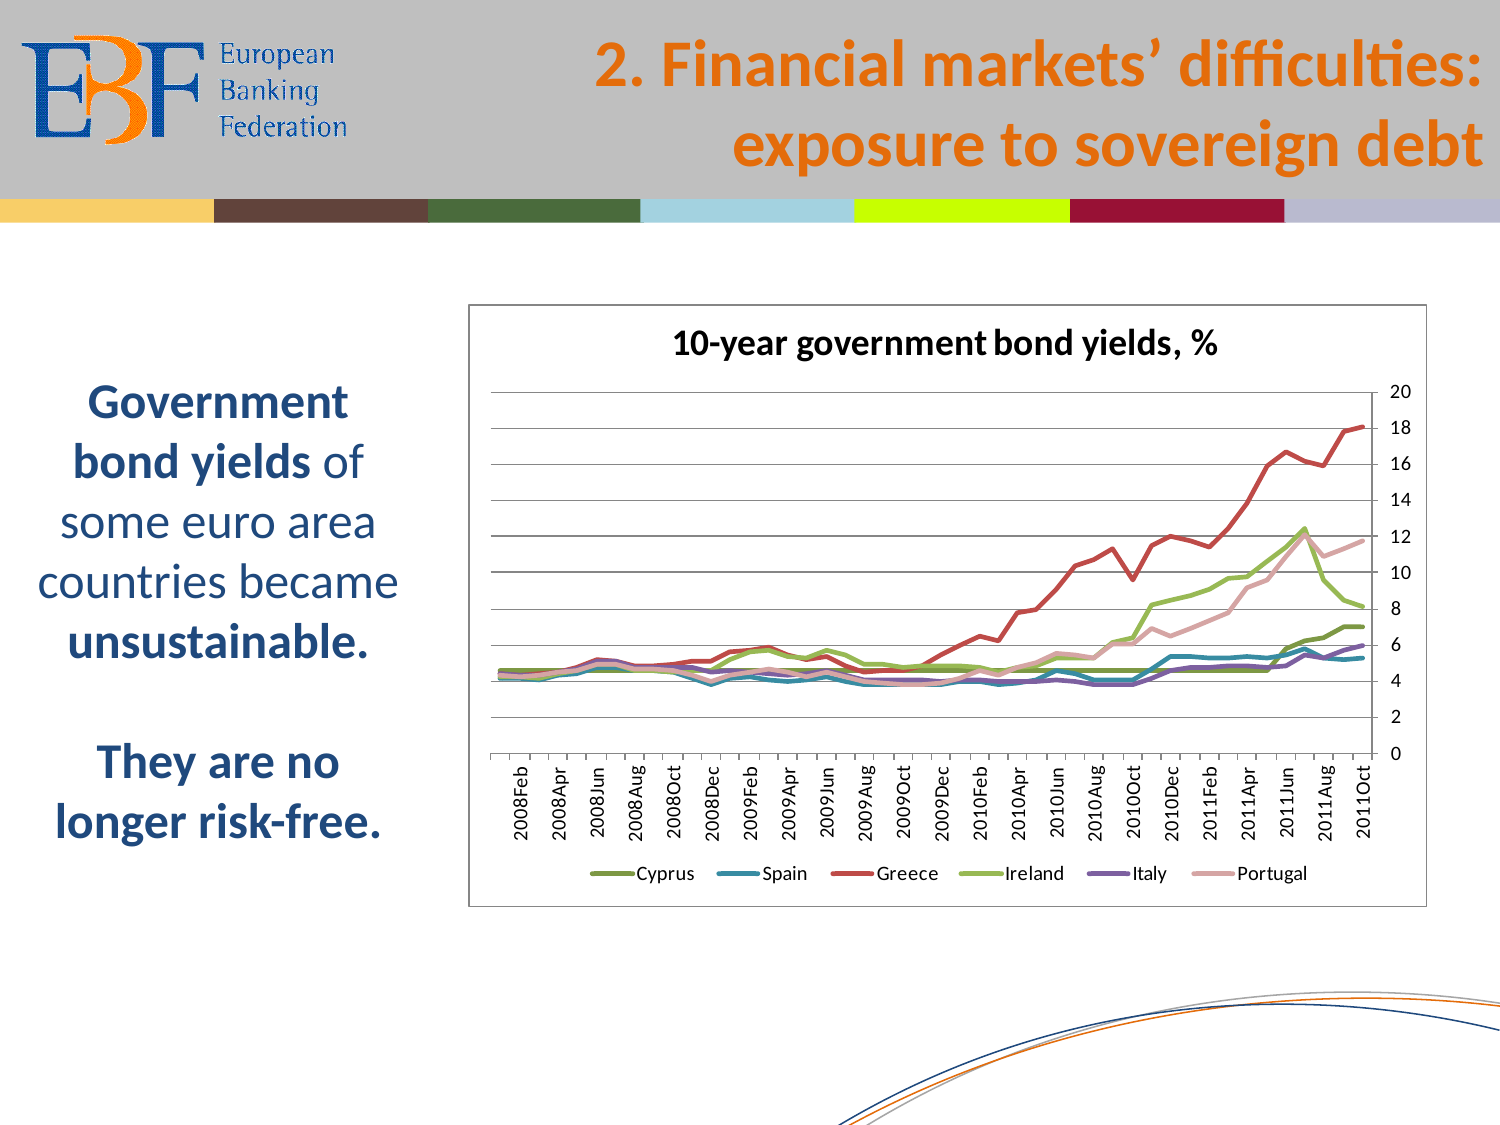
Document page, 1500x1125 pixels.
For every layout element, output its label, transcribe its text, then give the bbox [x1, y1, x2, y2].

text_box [0, 198, 1500, 223]
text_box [827, 958, 1500, 1091]
text_box Government bond yields of some euro area countries became unsustainable. They are no longer risk-free. [17, 361, 420, 857]
picture [466, 302, 1428, 908]
picture [11, 11, 352, 157]
text_box 2. Financial markets’ difficulties: exposure to sovereign debt [0, 0, 1500, 198]
